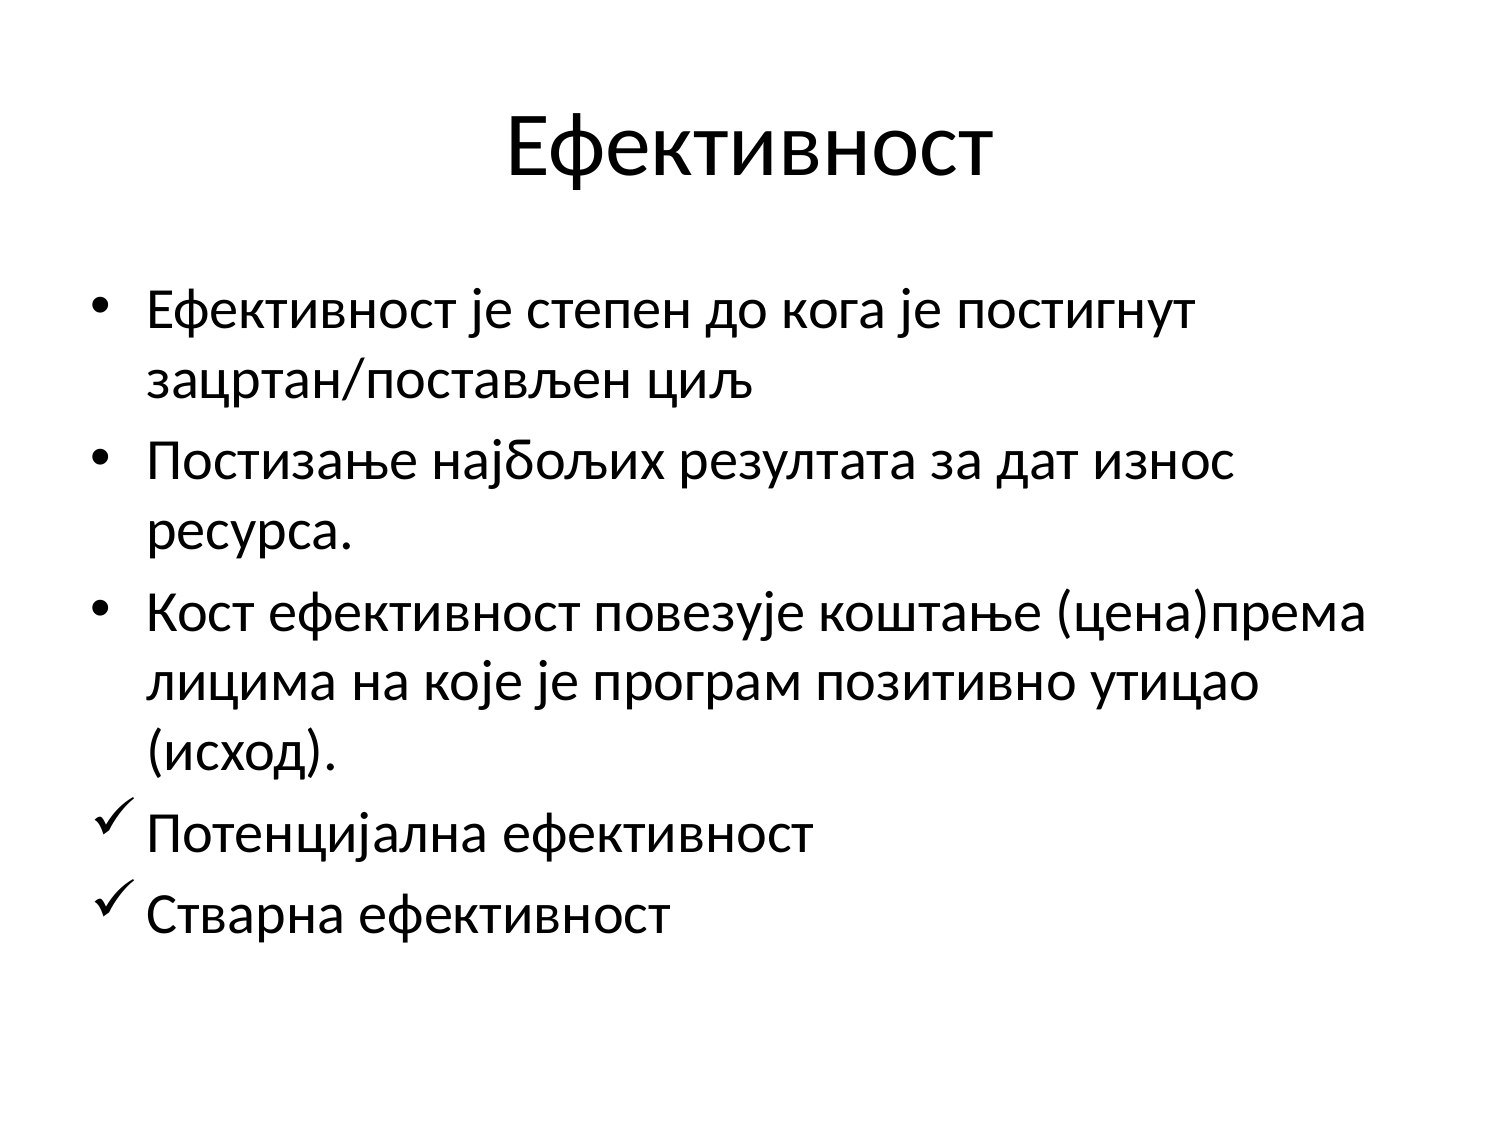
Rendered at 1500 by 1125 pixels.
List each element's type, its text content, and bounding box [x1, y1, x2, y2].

list Ефективност је степен до кога је постигнут зацртан/постављен циљ Постизање најбољих резултата за дат износ ресурса. Кост ефективност повезује коштање (цена)према лицима на које је програм позитивно утицао (исход). Потенцијална ефективност Стварна ефективност [75, 262, 1425, 1005]
title Ефективност [75, 45, 1425, 233]
